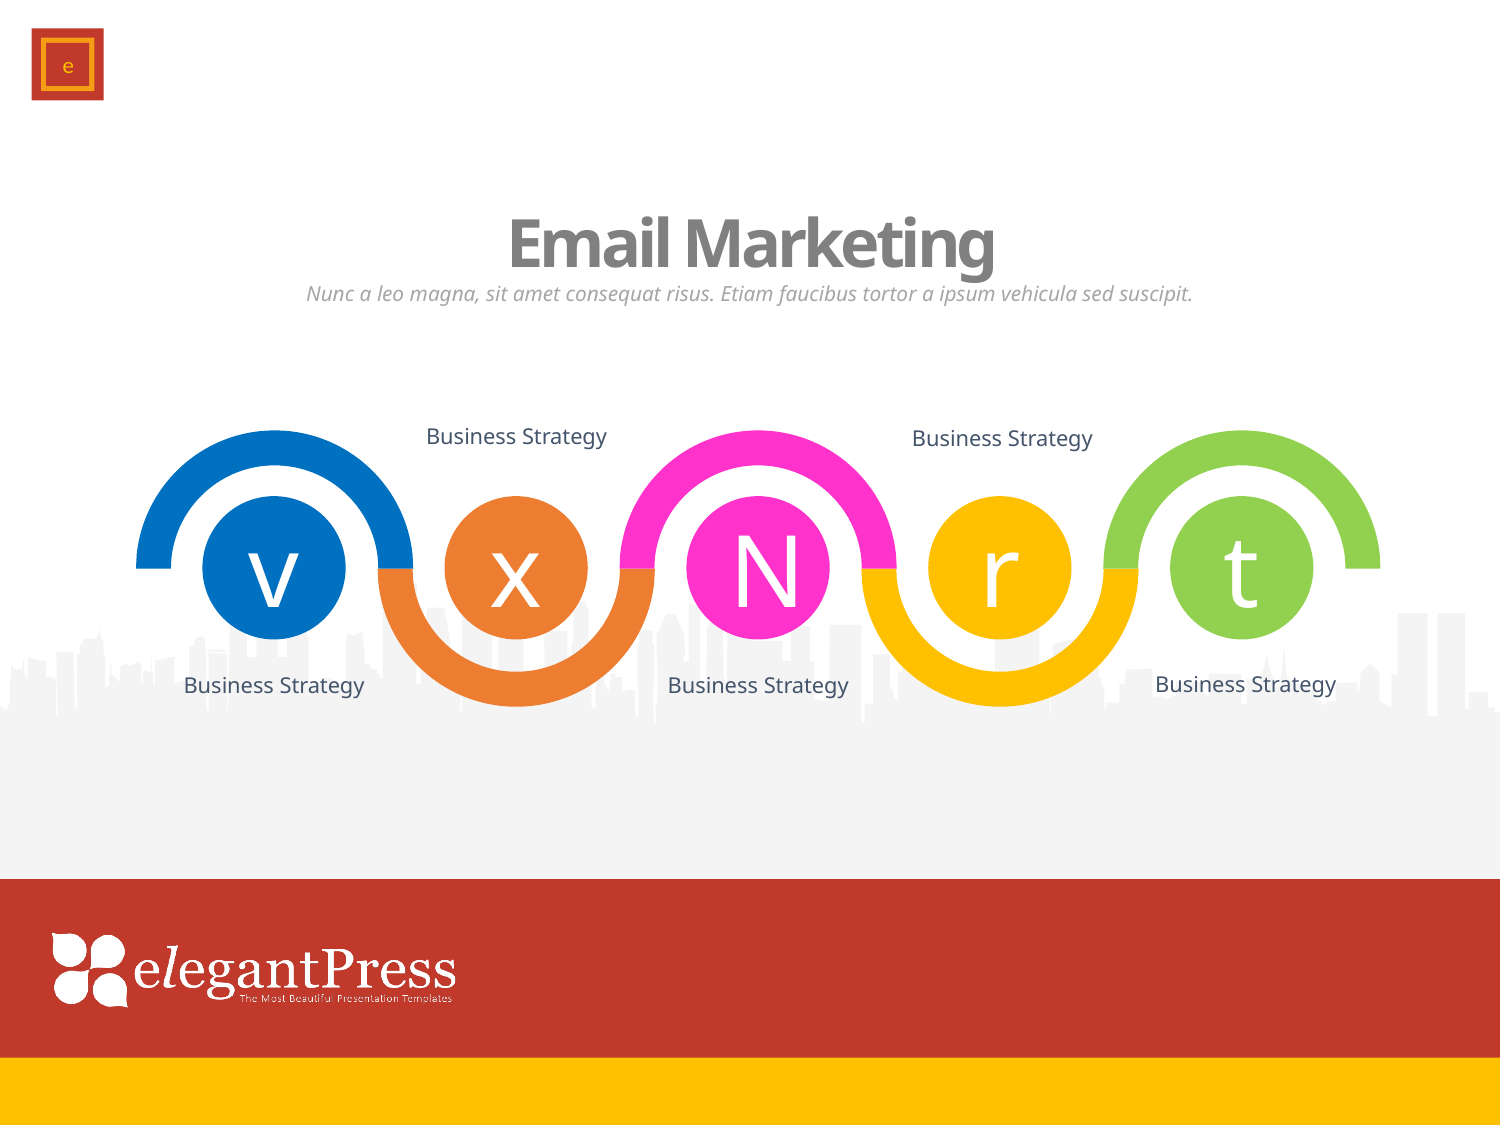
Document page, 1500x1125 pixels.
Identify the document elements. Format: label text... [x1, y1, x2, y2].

text_box [1102, 429, 1382, 570]
text_box r [927, 495, 1073, 641]
text_box Business Strategy [899, 427, 1106, 467]
text_box Business Strategy [655, 675, 862, 715]
text_box v [201, 495, 347, 641]
text_box [134, 429, 415, 570]
text_box [618, 429, 898, 570]
text_box x [443, 495, 589, 641]
text_box t [1169, 495, 1315, 641]
picture [43, 924, 460, 1018]
text_box N [685, 495, 831, 641]
text_box [376, 567, 656, 708]
text_box Email Marketing [499, 196, 1007, 276]
text_box Business Strategy [171, 675, 377, 715]
text_box Business Strategy [413, 425, 620, 465]
text_box [860, 570, 1140, 708]
text_box Business Strategy [1143, 673, 1349, 714]
text_box Nunc a leo magna, sit amet consequat risus. Etiam faucibus tortor a ipsum vehicula sed suscipit. [92, 276, 1413, 309]
